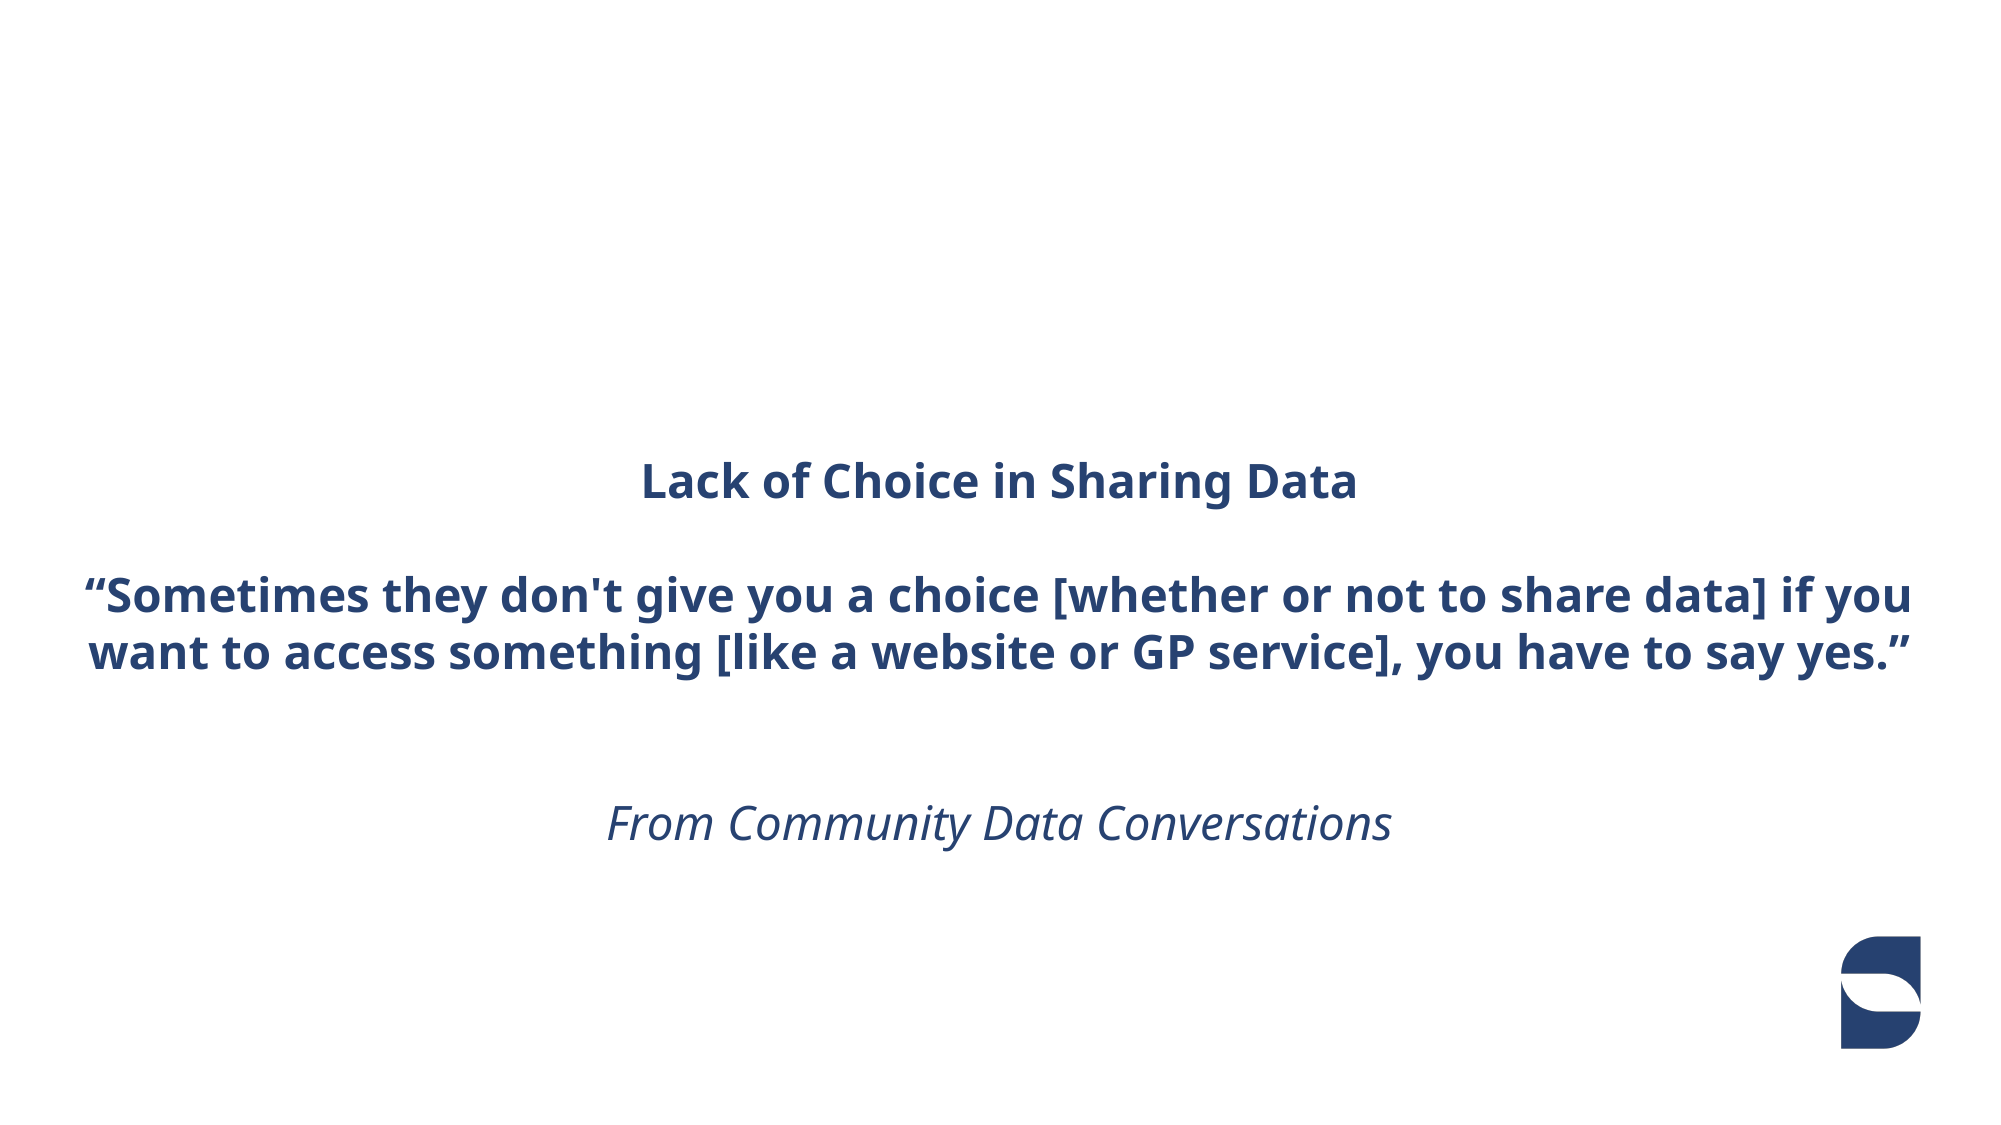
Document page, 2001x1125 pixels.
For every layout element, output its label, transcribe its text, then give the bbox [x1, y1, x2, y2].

title Lack of Choice in Sharing Data “Sometimes they don't give you a choice [whether or not to share data] if you want to access something [like a website or GP service], you have to say yes.” From Community Data Conversations [68, 252, 1932, 865]
picture [1818, 913, 1944, 1072]
